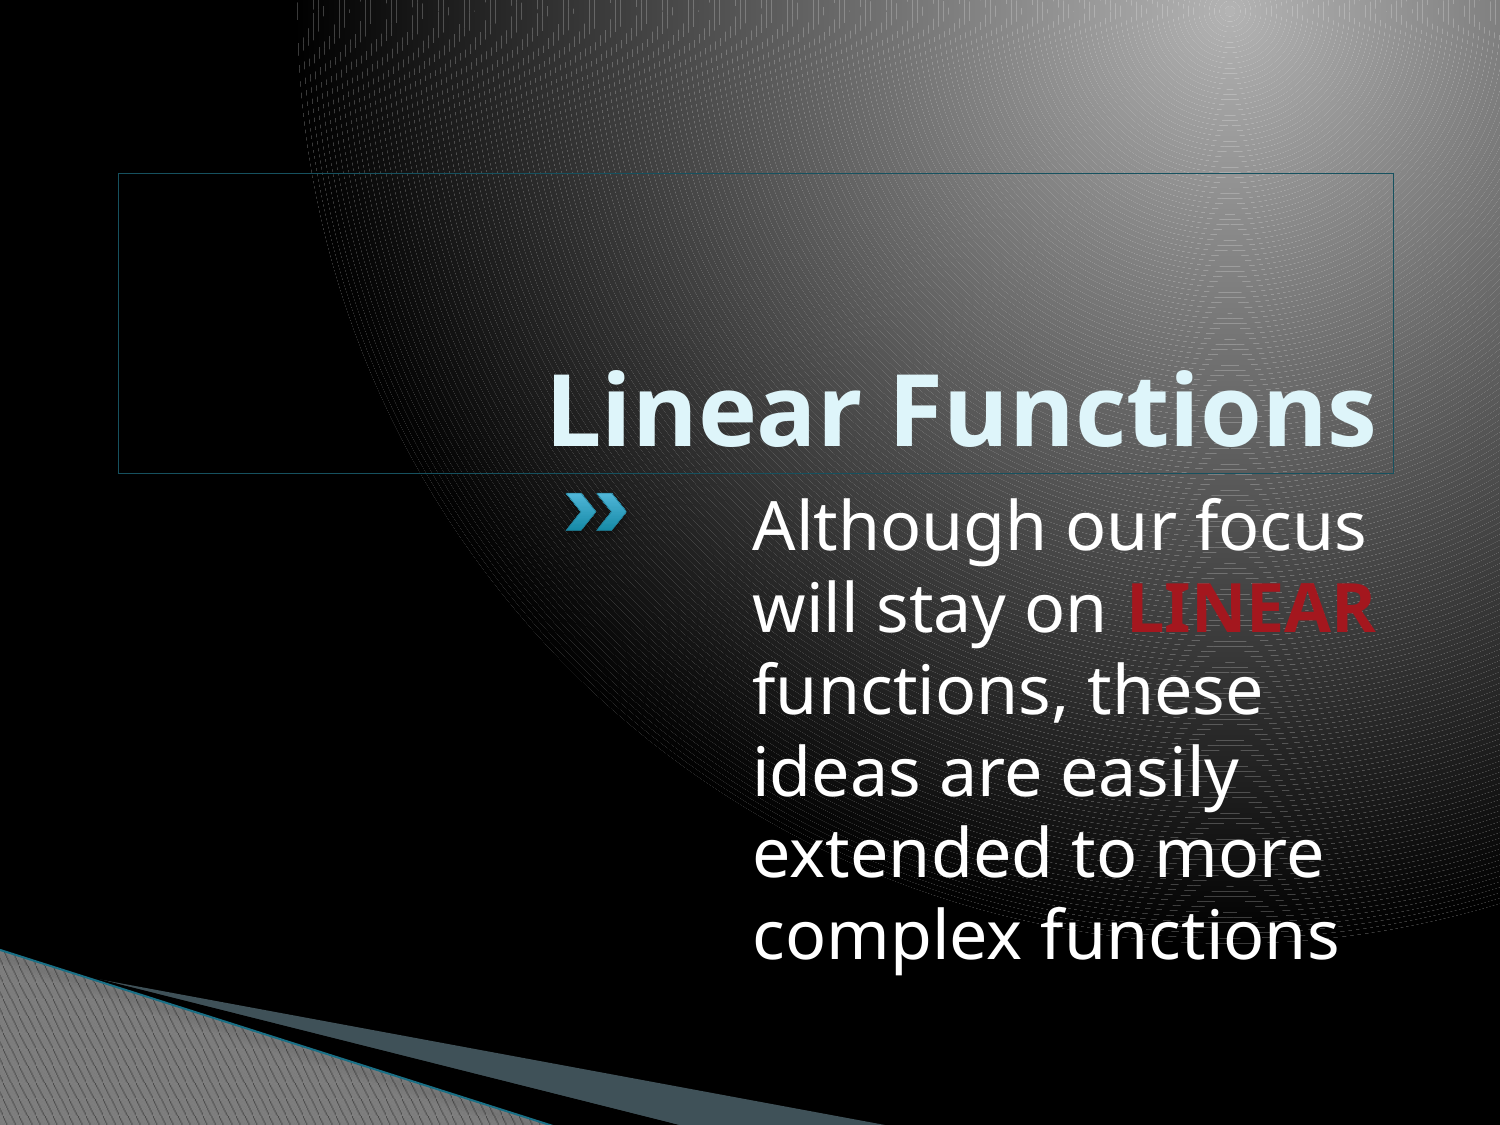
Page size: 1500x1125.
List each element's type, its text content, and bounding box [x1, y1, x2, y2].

title Linear Functions [118, 173, 1394, 474]
picture [0, 952, 543, 1125]
list Although our focus will stay on LINEAR functions, these ideas are easily extended to more complex functions [737, 474, 1438, 988]
